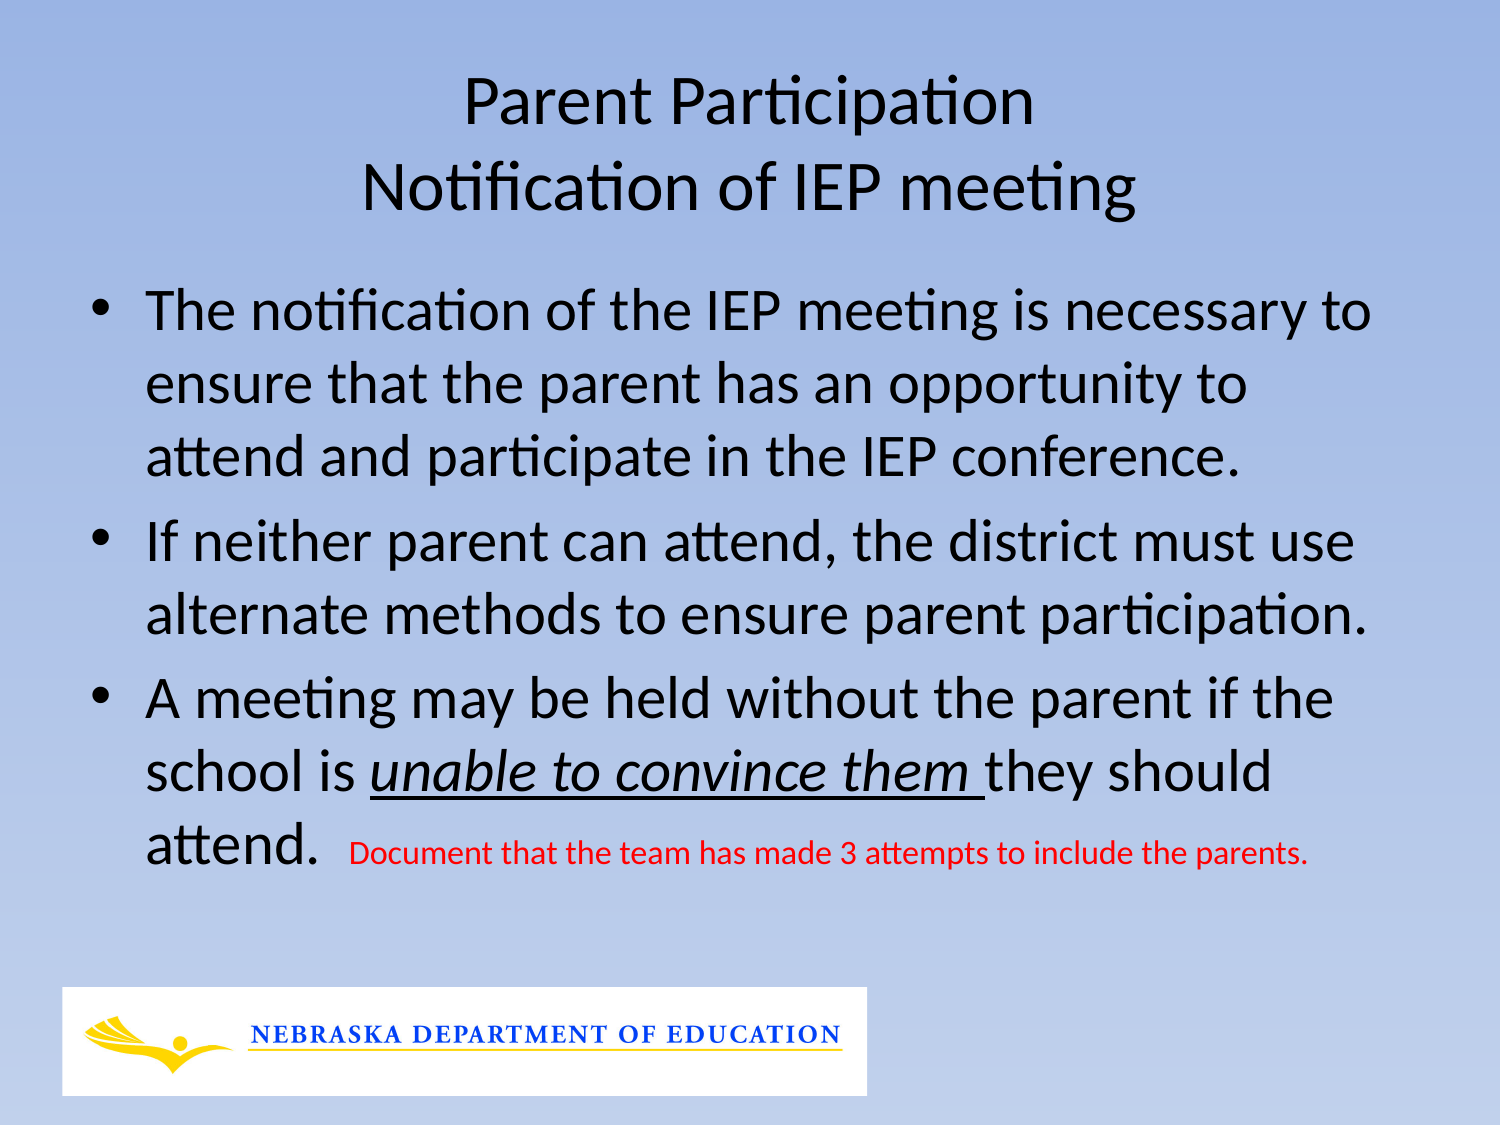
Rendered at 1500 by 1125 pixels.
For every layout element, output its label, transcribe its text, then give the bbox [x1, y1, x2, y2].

title Parent Participation Notification of IEP meeting [75, 45, 1425, 233]
list The notification of the IEP meeting is necessary to ensure that the parent has an opportunity to attend and participate in the IEP conference. If neither parent can attend, the district must use alternate methods to ensure parent participation. A meeting may be held without the parent if the school is unable to convince them they should attend. Document that the team has made 3 attempts to include the parents. [75, 262, 1425, 1005]
picture [62, 987, 868, 1096]
